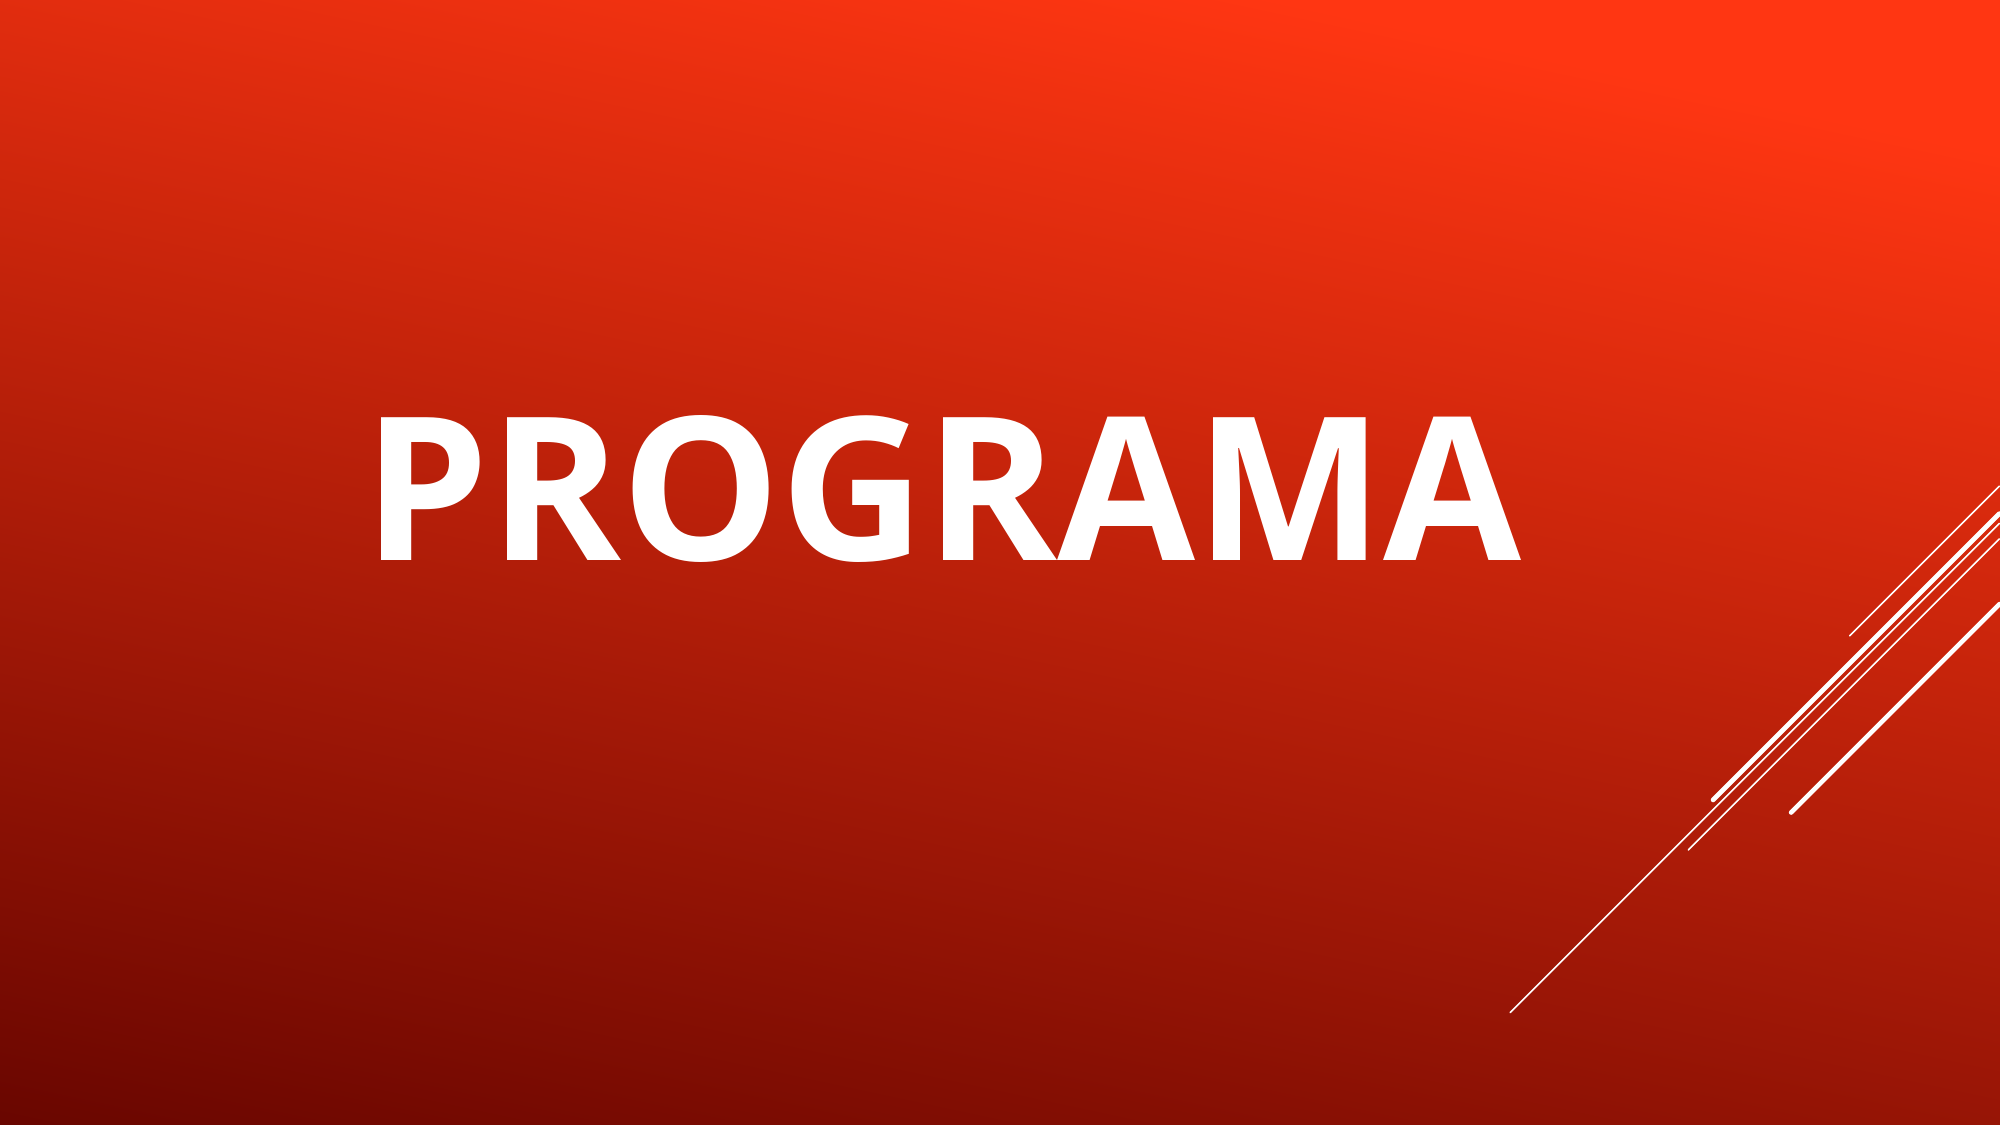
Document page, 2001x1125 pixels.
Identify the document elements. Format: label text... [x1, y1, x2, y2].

title PROGRAMA [243, 357, 1643, 605]
